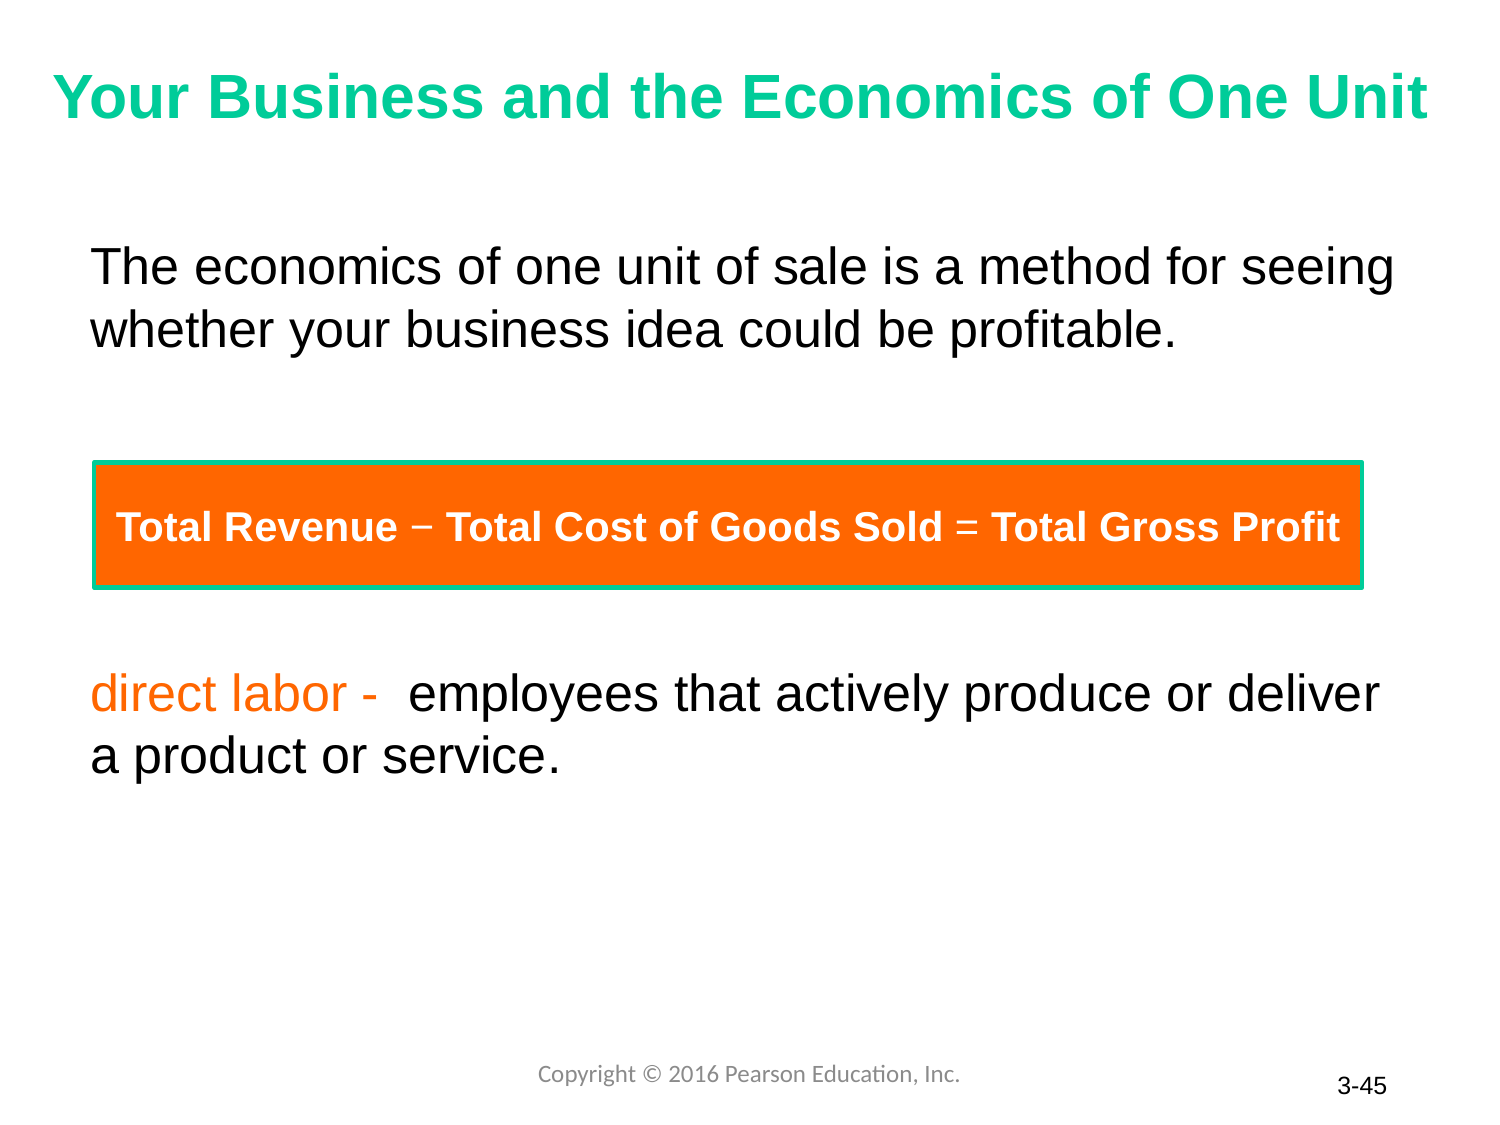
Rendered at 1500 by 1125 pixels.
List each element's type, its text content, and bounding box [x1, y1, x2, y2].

list The economics of one unit of sale is a method for seeing whether your business idea could be profitable. direct labor - employees that actively produce or deliver a product or service. [75, 224, 1425, 968]
footer Copyright © 2016 Pearson Education, Inc. [512, 1042, 988, 1103]
title Your Business and the Economics of One Unit [37, 0, 1463, 188]
text_box Total Revenue − Total Cost of Goods Sold = Total Gross Profit [92, 460, 1364, 590]
